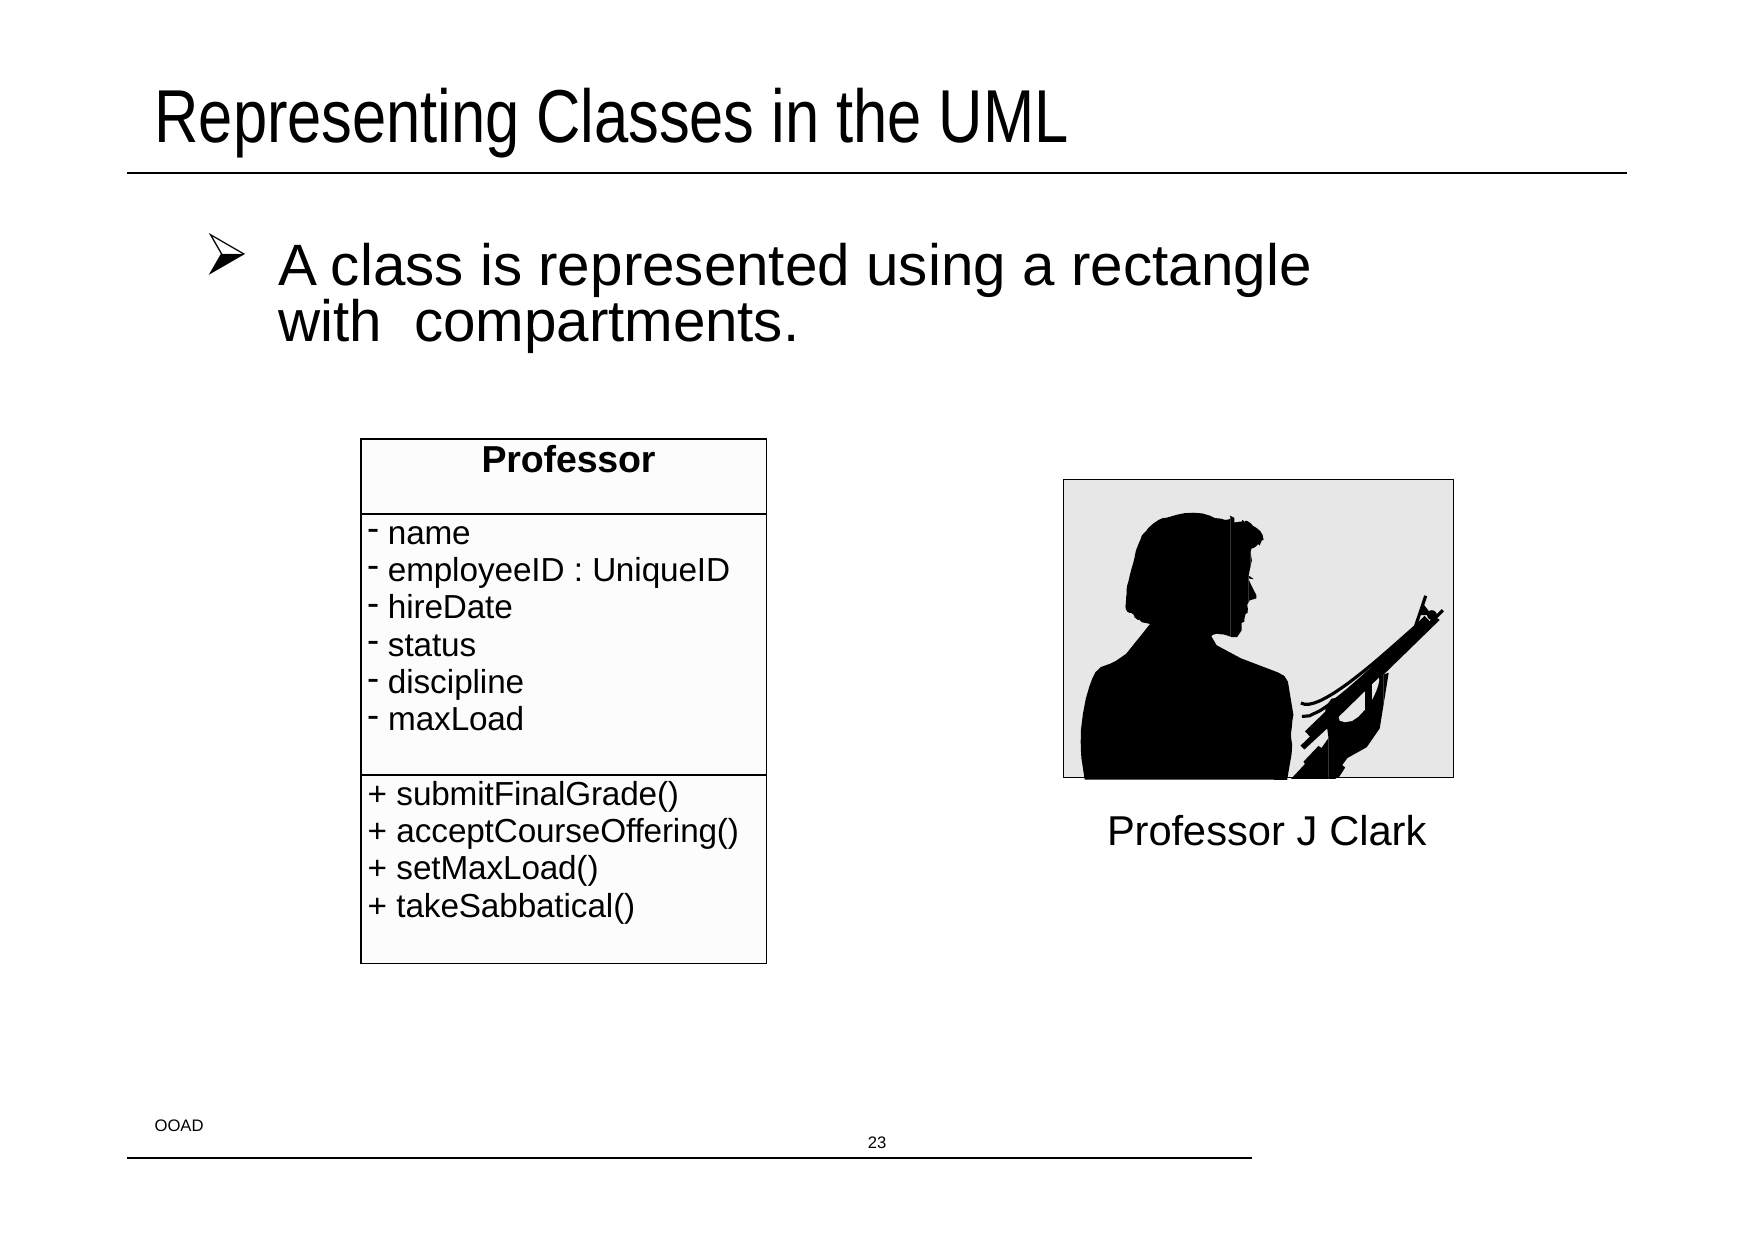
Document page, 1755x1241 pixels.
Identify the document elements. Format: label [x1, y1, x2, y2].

table_cell [362, 776, 766, 963]
slide_number [863, 1133, 891, 1241]
text_box [201, 240, 1418, 353]
title [152, 67, 1602, 275]
text_box [1063, 479, 1454, 780]
footer [152, 1116, 207, 1241]
text_box [214, 240, 241, 254]
text_box [1105, 803, 1429, 854]
table_header [362, 440, 766, 513]
table_cell [362, 515, 766, 774]
